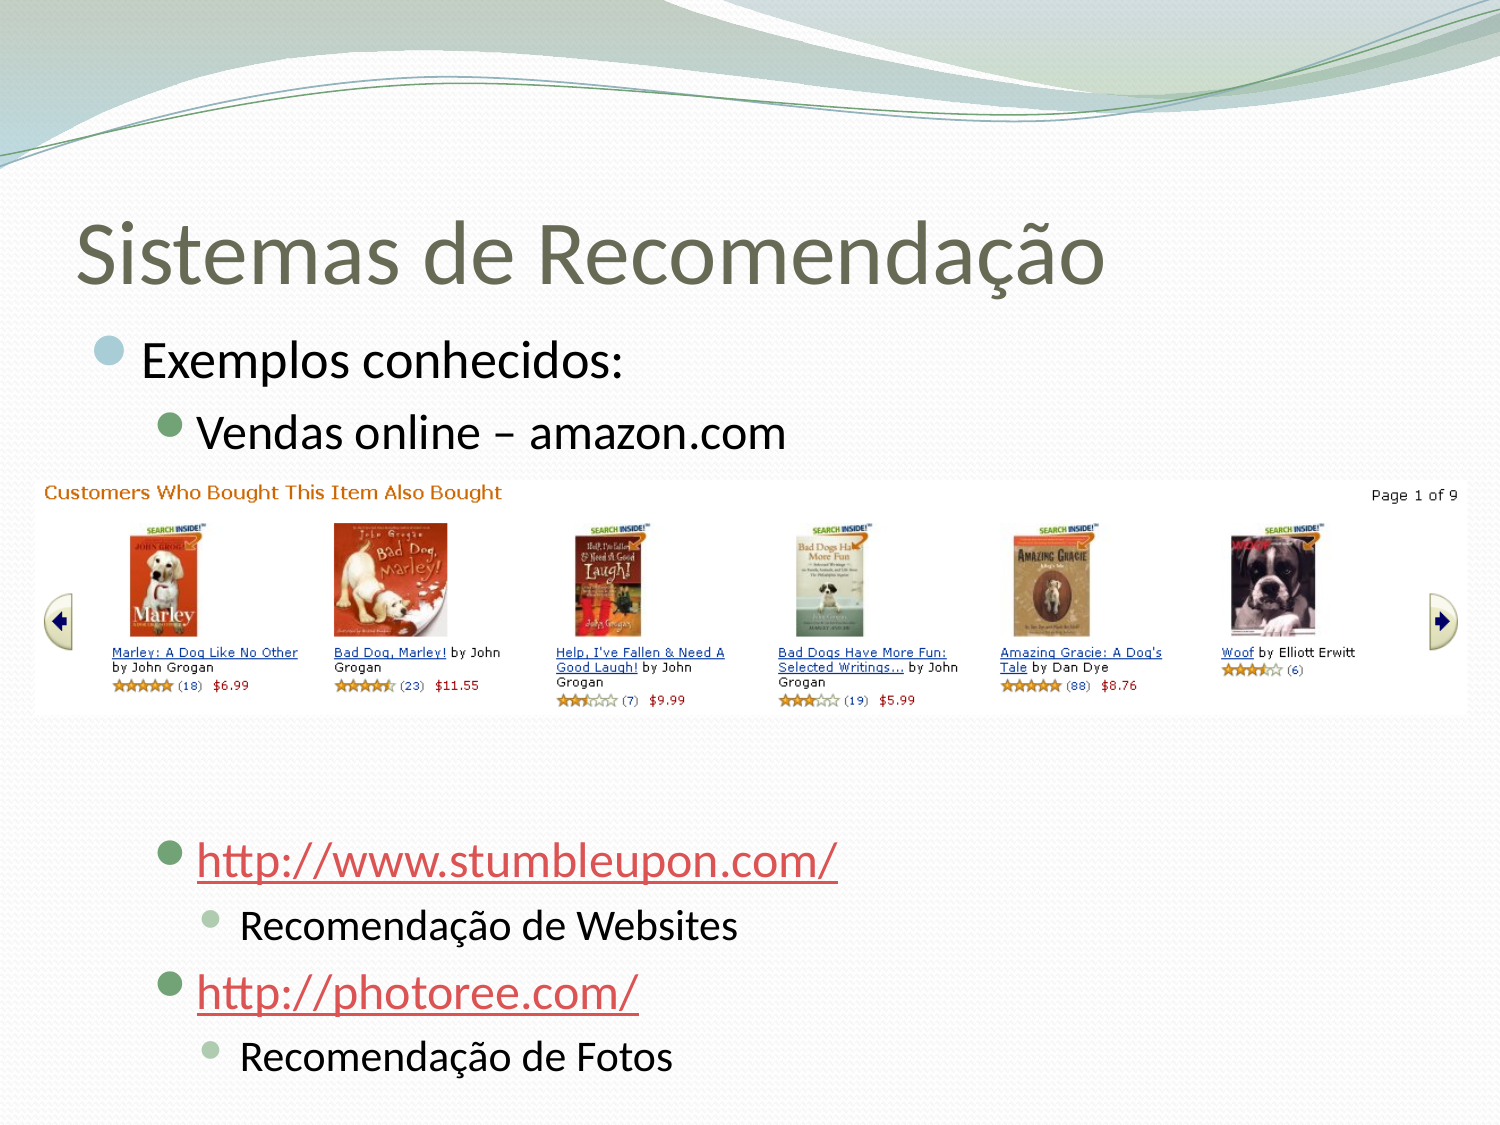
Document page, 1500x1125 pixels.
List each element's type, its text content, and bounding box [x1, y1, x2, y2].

list Exemplos conhecidos: Vendas online – amazon.com http://www.stumbleupon.com/ Recomendação de Websites http://photoree.com/ Recomendação de Fotos [75, 317, 1425, 479]
title Sistemas de Recomendação [75, 115, 1425, 303]
picture [34, 480, 1467, 716]
list Exemplos conhecidos: Vendas online – amazon.com http://www.stumbleupon.com/ Recomendação de Websites http://photoree.com/ Recomendação de Fotos [75, 728, 1425, 1038]
